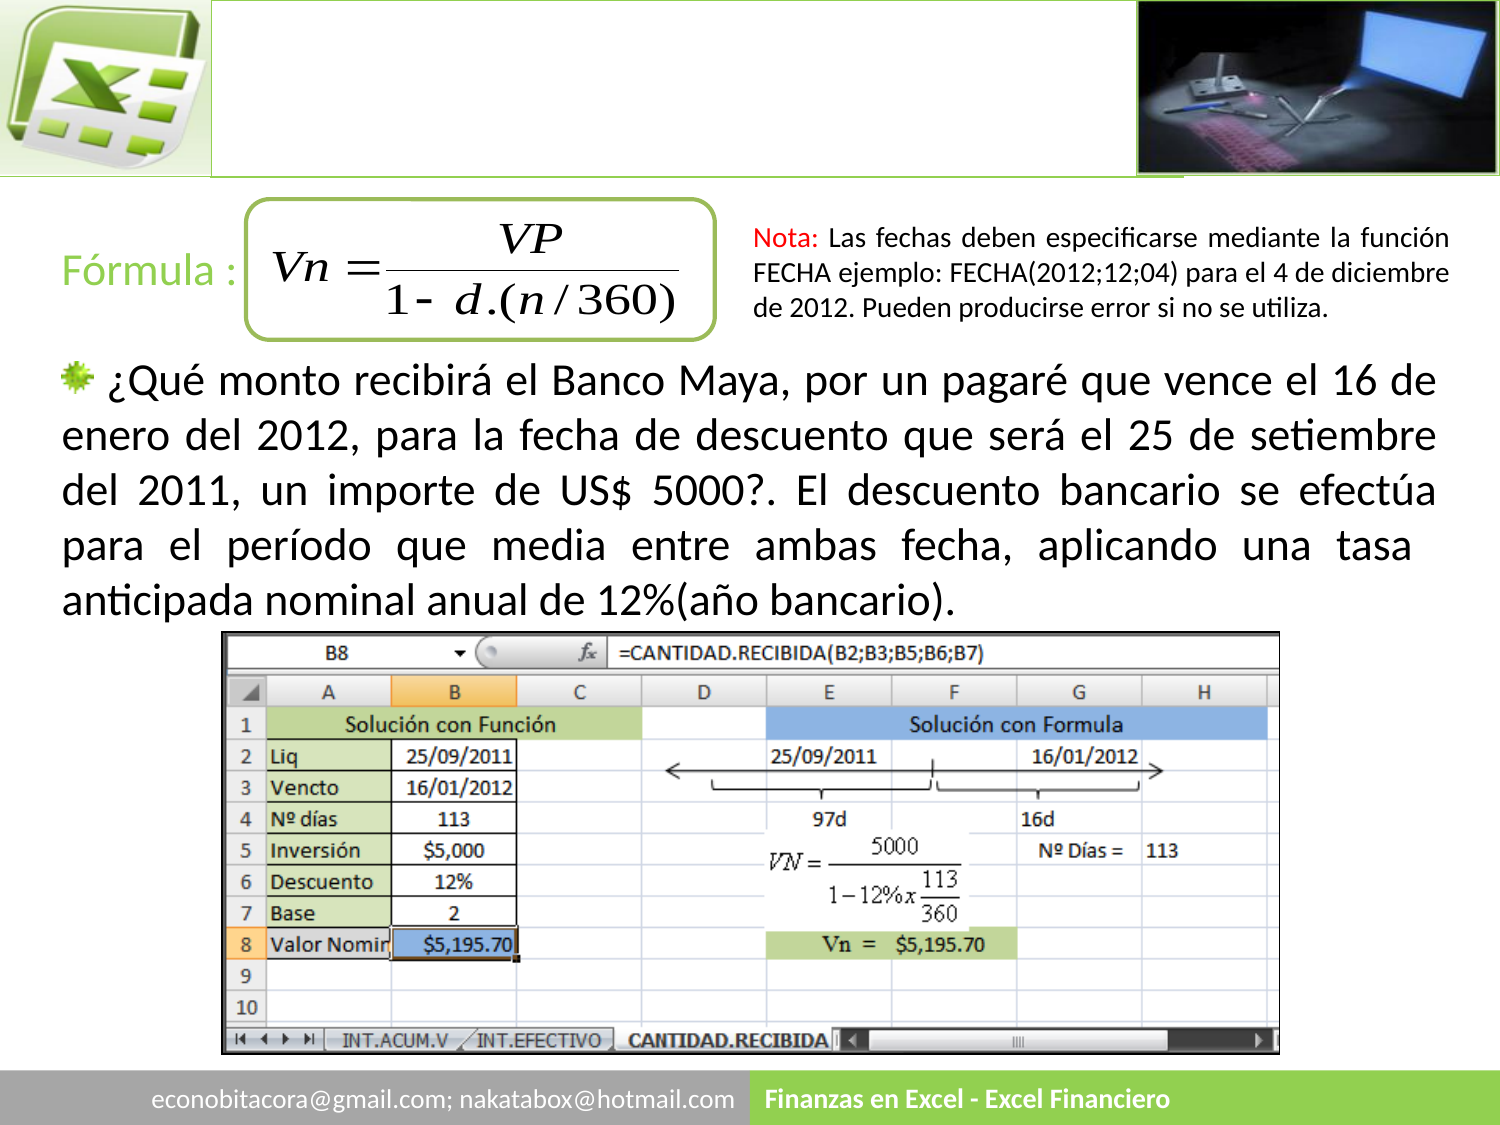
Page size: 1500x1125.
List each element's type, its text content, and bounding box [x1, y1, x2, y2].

picture [61, 361, 94, 394]
text_box [212, 0, 1134, 178]
text_box Finanzas en Excel - Excel Financiero [749, 1070, 1500, 1125]
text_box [266, 210, 689, 333]
text_box Nota: Las fechas deben especificarse mediante la función FECHA ejemplo: FECHA(2012;12;04) para el 4 de diciembre de 2012. Pueden producirse error si no se utiliza. [738, 210, 1465, 331]
picture [222, 632, 1280, 1054]
text_box [243, 197, 717, 342]
text_box econobitacora@gmail.com; nakatabox@hotmail.com [0, 1070, 749, 1125]
picture [0, 0, 212, 177]
text_box Fórmula : ¿Qué monto recibirá el Banco Maya, por un pagaré que vence el 16 de enero del 2012, para la fecha de descuento que será el 25 de setiembre del 2011, un importe de US$ 5000?. El descuento bancario se efectúa para el período que media entre ambas fecha, aplicando una tasa anticipada nominal anual de 12%(año bancario). [46, 187, 1454, 633]
picture [1136, 0, 1500, 177]
